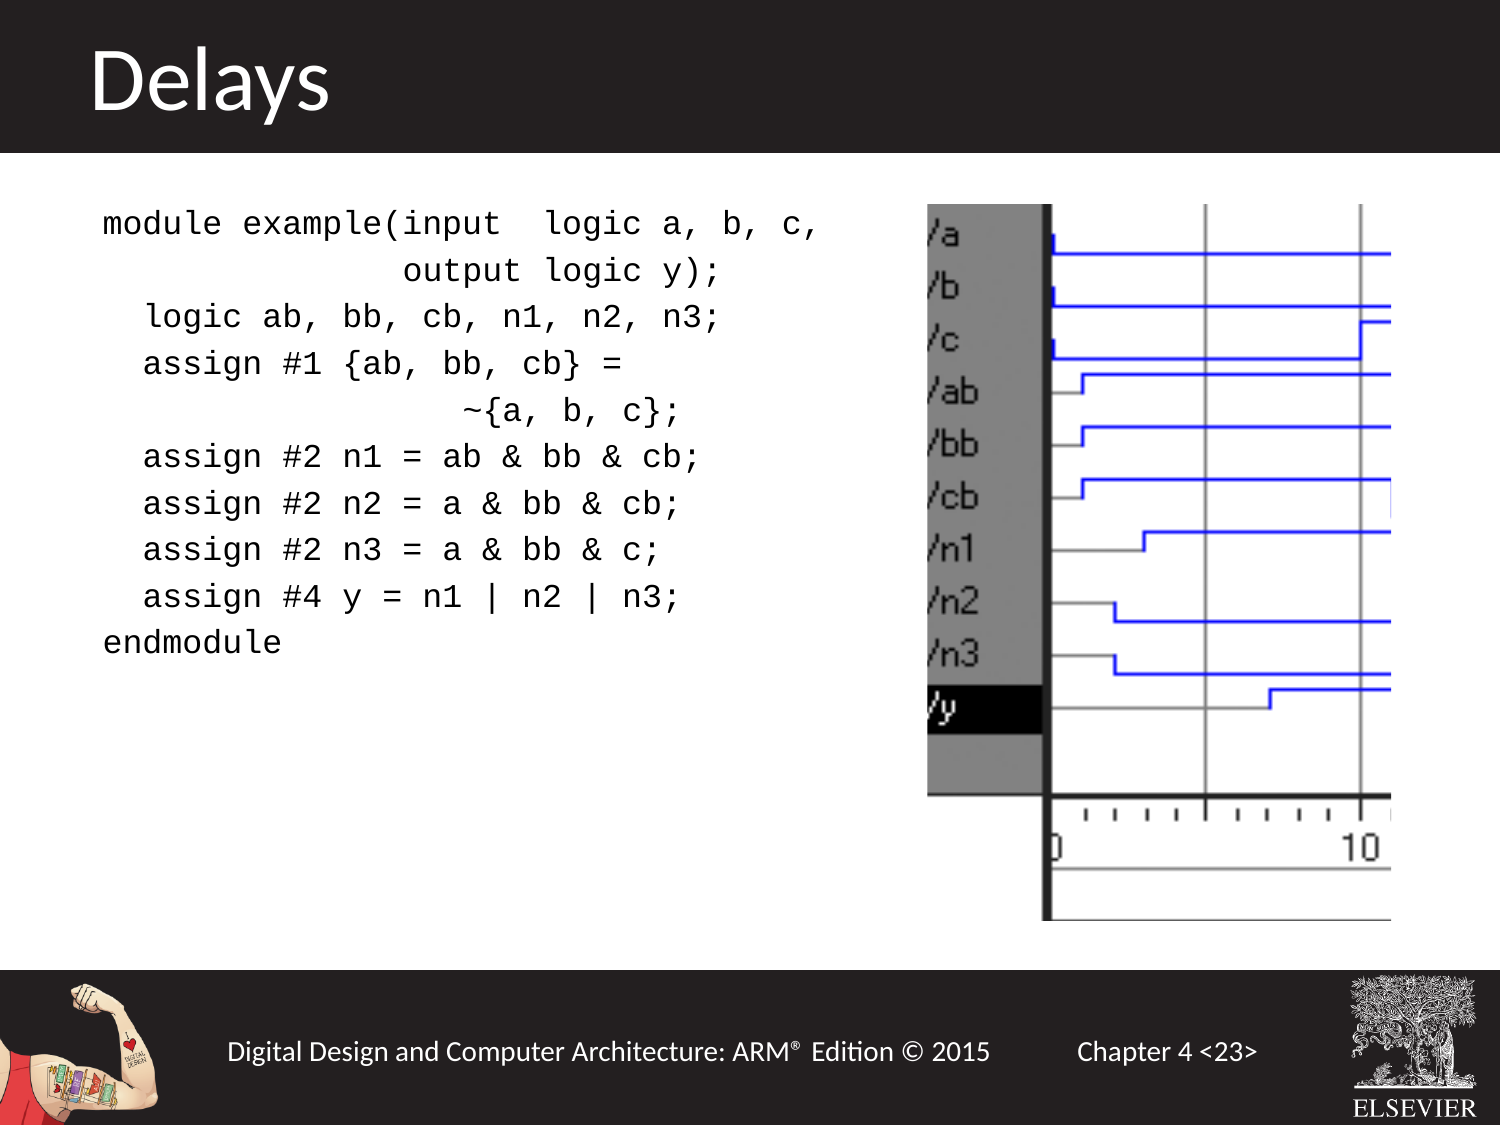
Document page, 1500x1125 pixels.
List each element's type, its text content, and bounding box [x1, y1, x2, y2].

list module example(input logic a, b, c, output logic y); logic ab, bb, cb, n1, n2, n3; assign #1 {ab, bb, cb} = ~{a, b, c}; assign #2 n1 = ab & bb & cb; assign #2 n2 = a & bb & cb; assign #2 n3 = a & bb & c; assign #4 y = n1 | n2 | n3; endmodule [87, 193, 850, 1007]
text_box [87, 174, 1413, 1025]
text_box Delays [75, 11, 1375, 136]
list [924, 201, 1394, 923]
picture [0, 979, 163, 1125]
picture [1350, 974, 1477, 1117]
